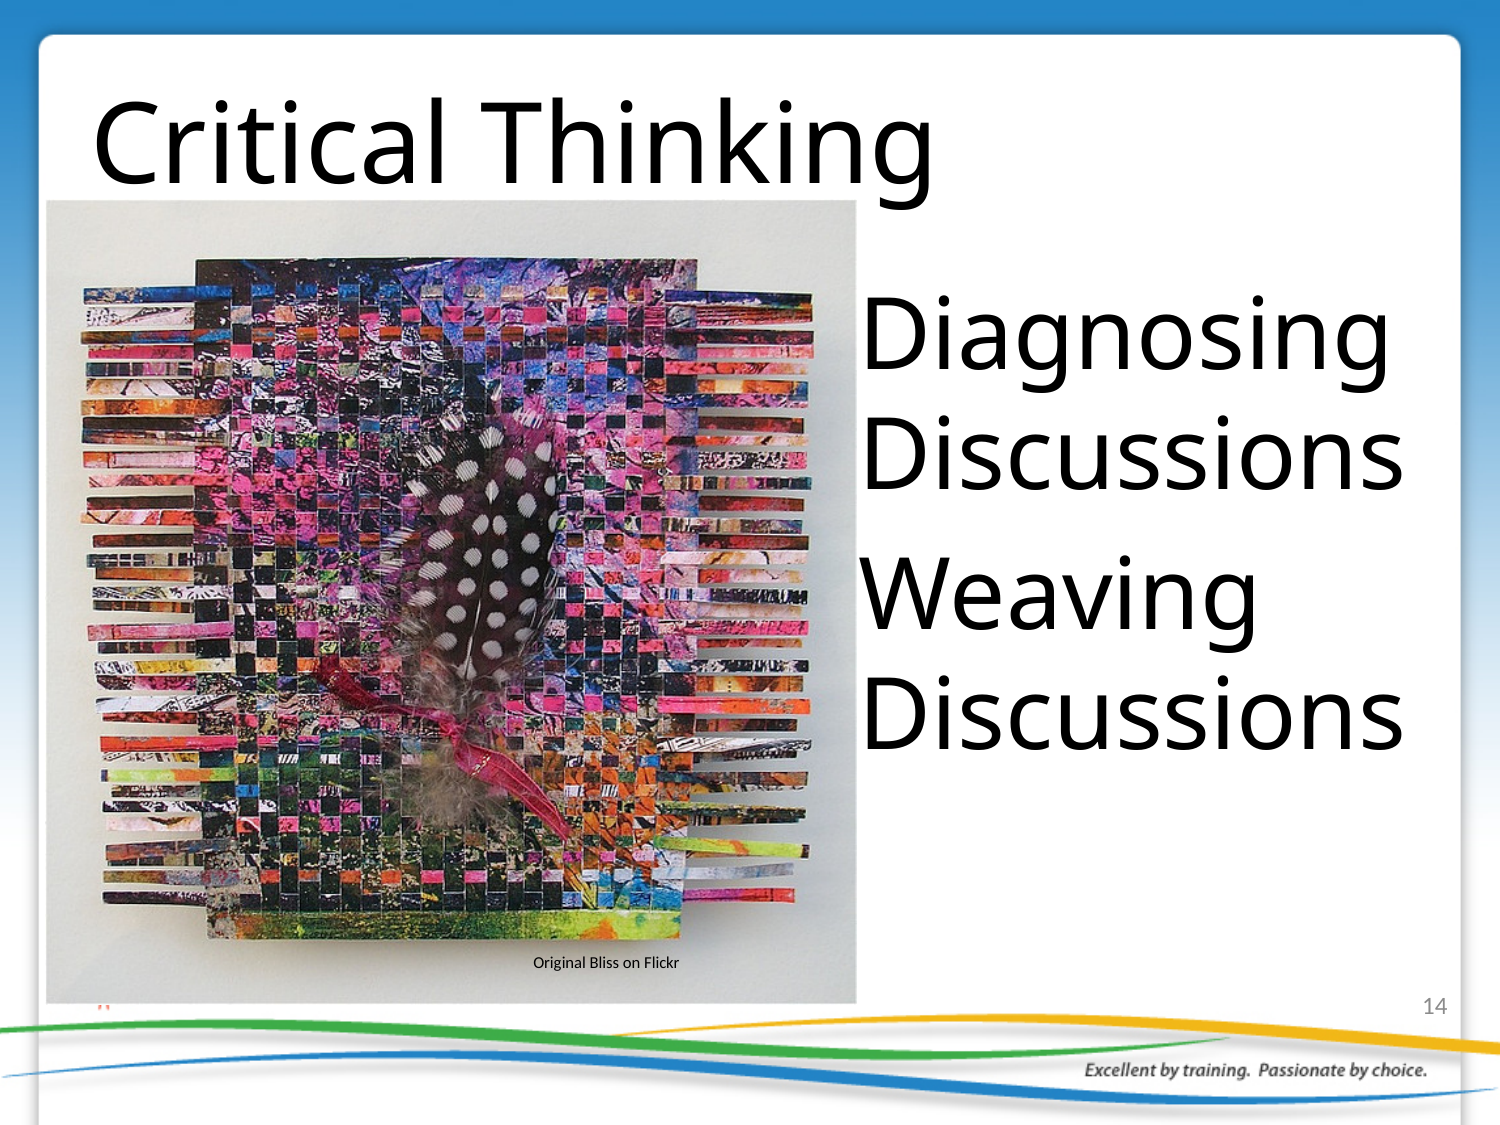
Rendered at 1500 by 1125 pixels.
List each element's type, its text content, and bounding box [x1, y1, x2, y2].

title Critical Thinking [75, 45, 1425, 233]
picture [0, 0, 1500, 1125]
list Diagnosing Discussions Weaving Discussions [862, 262, 1425, 1005]
slide_number 14 [1299, 975, 1463, 1035]
